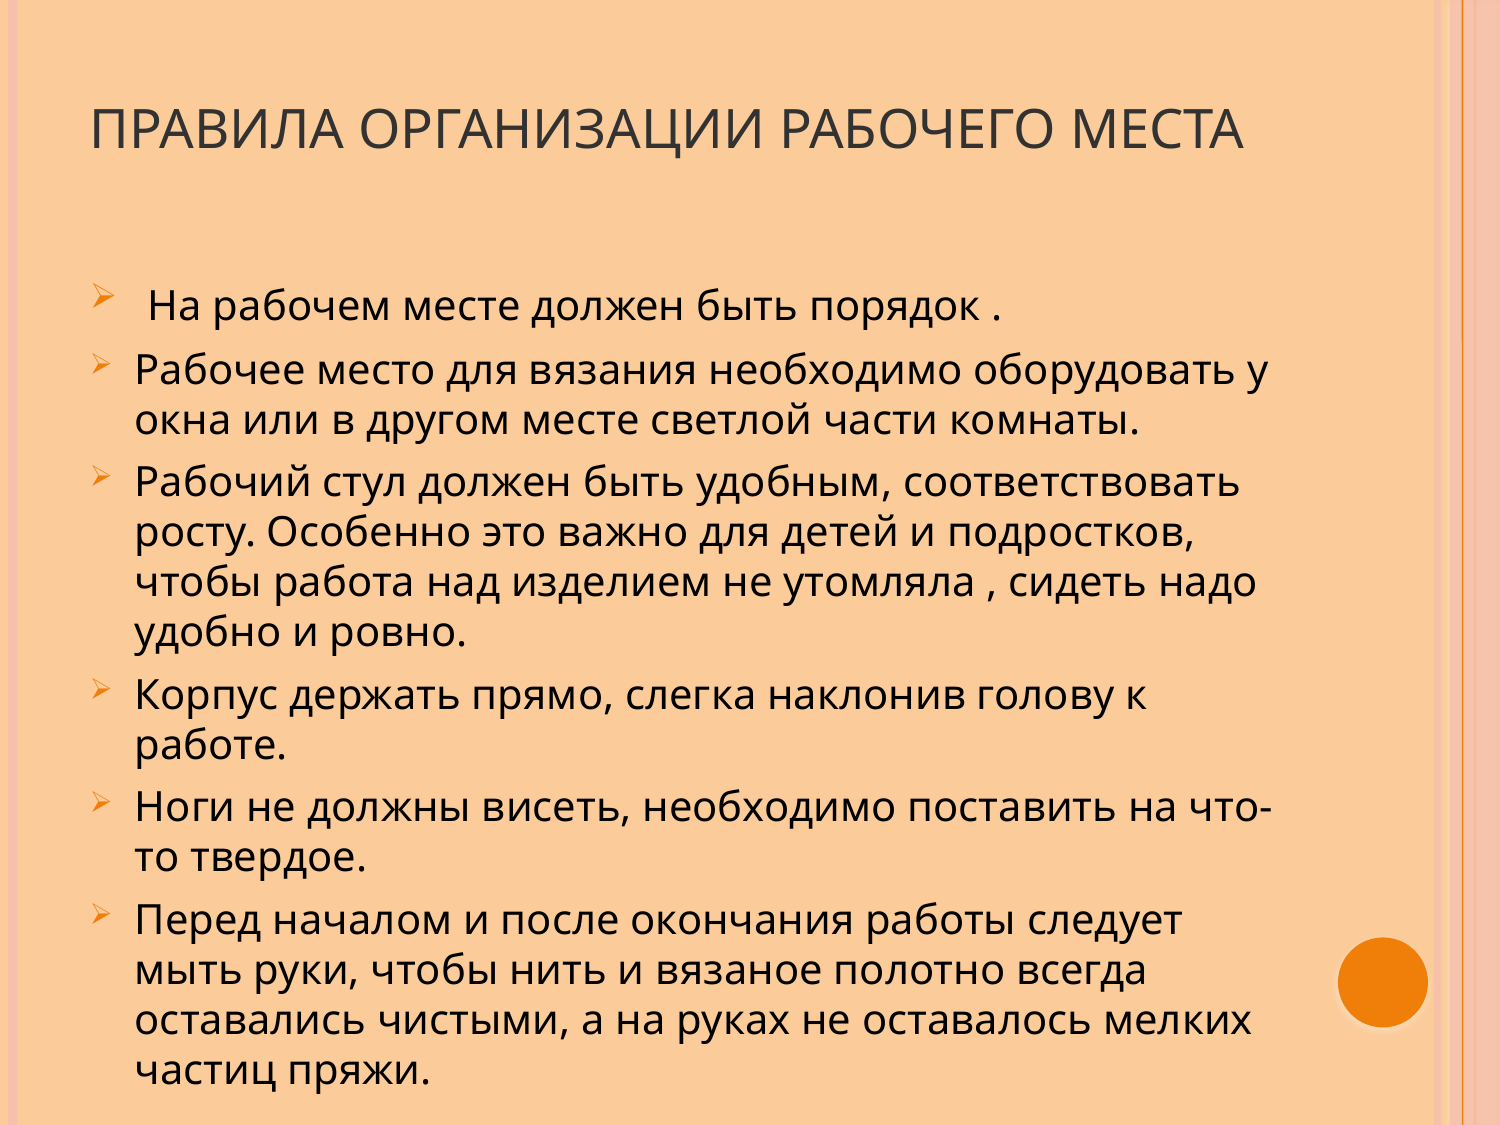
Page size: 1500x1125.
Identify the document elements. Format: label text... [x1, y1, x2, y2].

list На рабочем месте должен быть порядок . Рабочее место для вязания необходимо оборудовать у окна или в другом месте светлой части комнаты. Рабочий стул должен быть удобным, соответствовать росту. Особенно это важно для детей и подростков, чтобы работа над изделием не утомляла , сидеть надо удобно и ровно. Корпус держать прямо, слегка наклонив голову к работе. Ноги не должны висеть, необходимо поставить на что-то твердое. Перед началом и после окончания работы следует мыть руки, чтобы нить и вязаное полотно всегда оставались чистыми, а на руках не оставалось мелких частиц пряжи. [75, 262, 1300, 1062]
title Правила организации рабочего места [75, 45, 1300, 233]
